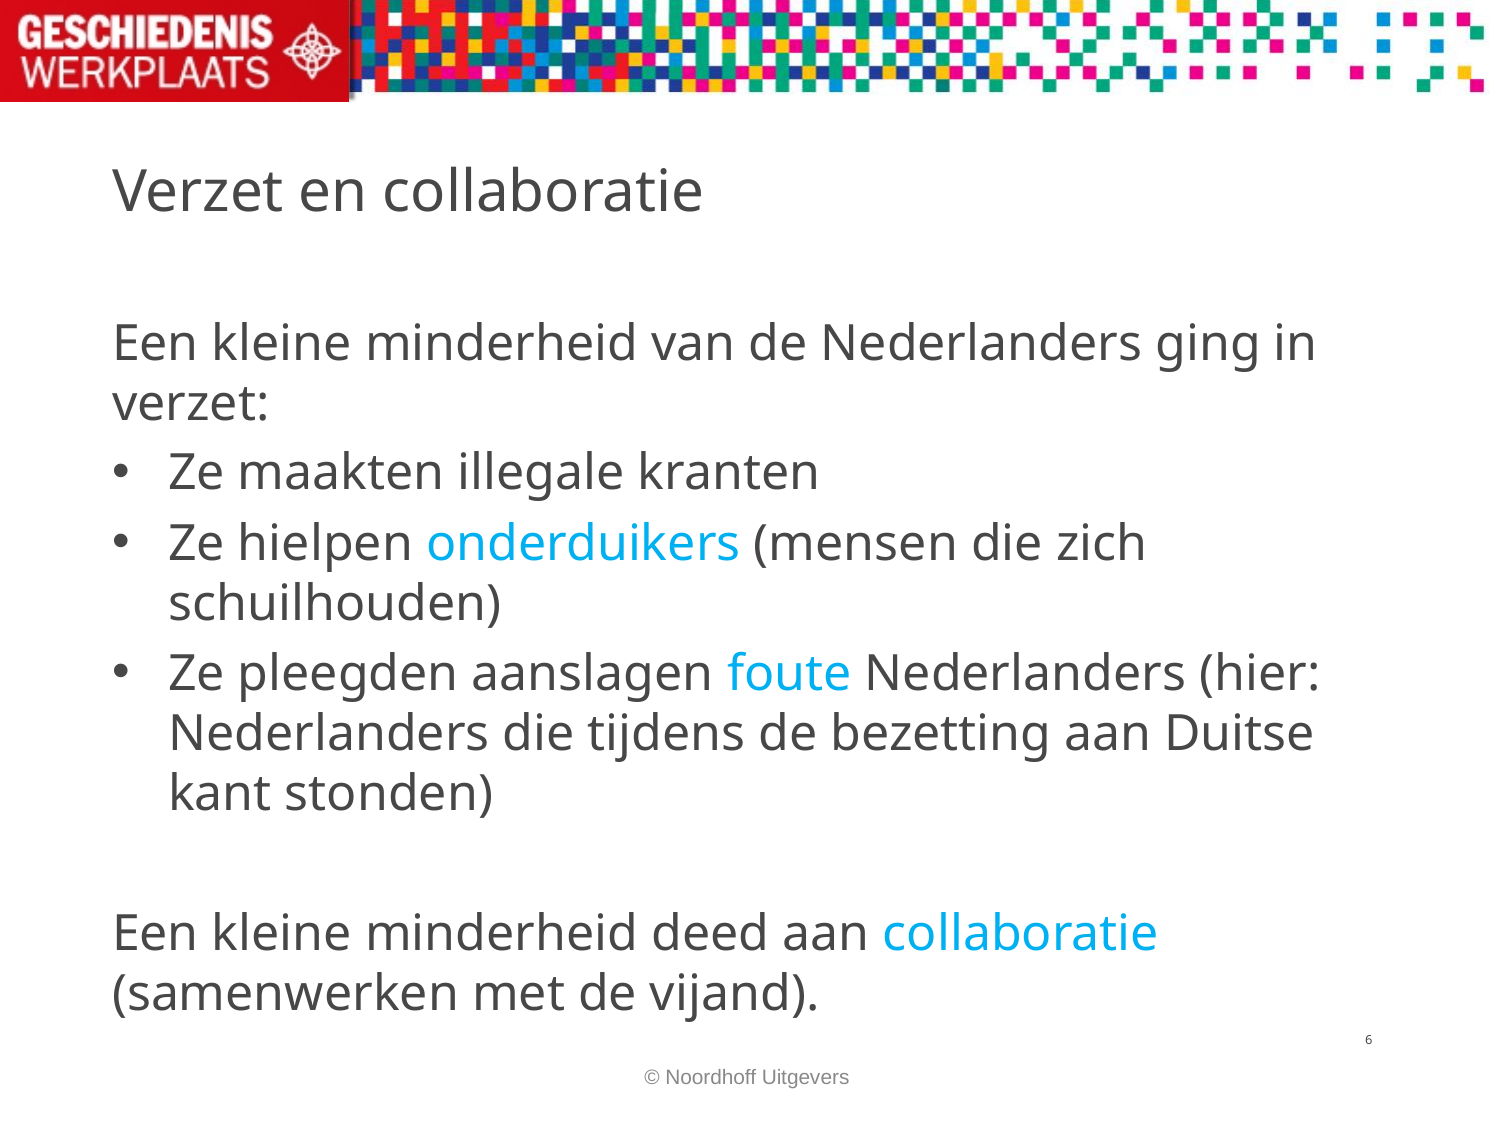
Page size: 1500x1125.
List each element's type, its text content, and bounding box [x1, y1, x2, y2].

text_box © Noordhoff Uitgevers [512, 1045, 988, 1106]
title Verzet en collaboratie [112, 145, 1401, 256]
list Een kleine minderheid van de Nederlanders ging in verzet: Ze maakten illegale kranten Ze hielpen onderduikers (mensen die zich schuilhouden) Ze pleegden aanslagen foute Nederlanders (hier: Nederlanders die tijdens de bezetting aan Duitse kant stonden) Een kleine minderheid deed aan collaboratie (samenwerken met de vijand). [112, 302, 1409, 988]
picture [0, 0, 1500, 1125]
slide_number 6 [1325, 1025, 1388, 1063]
